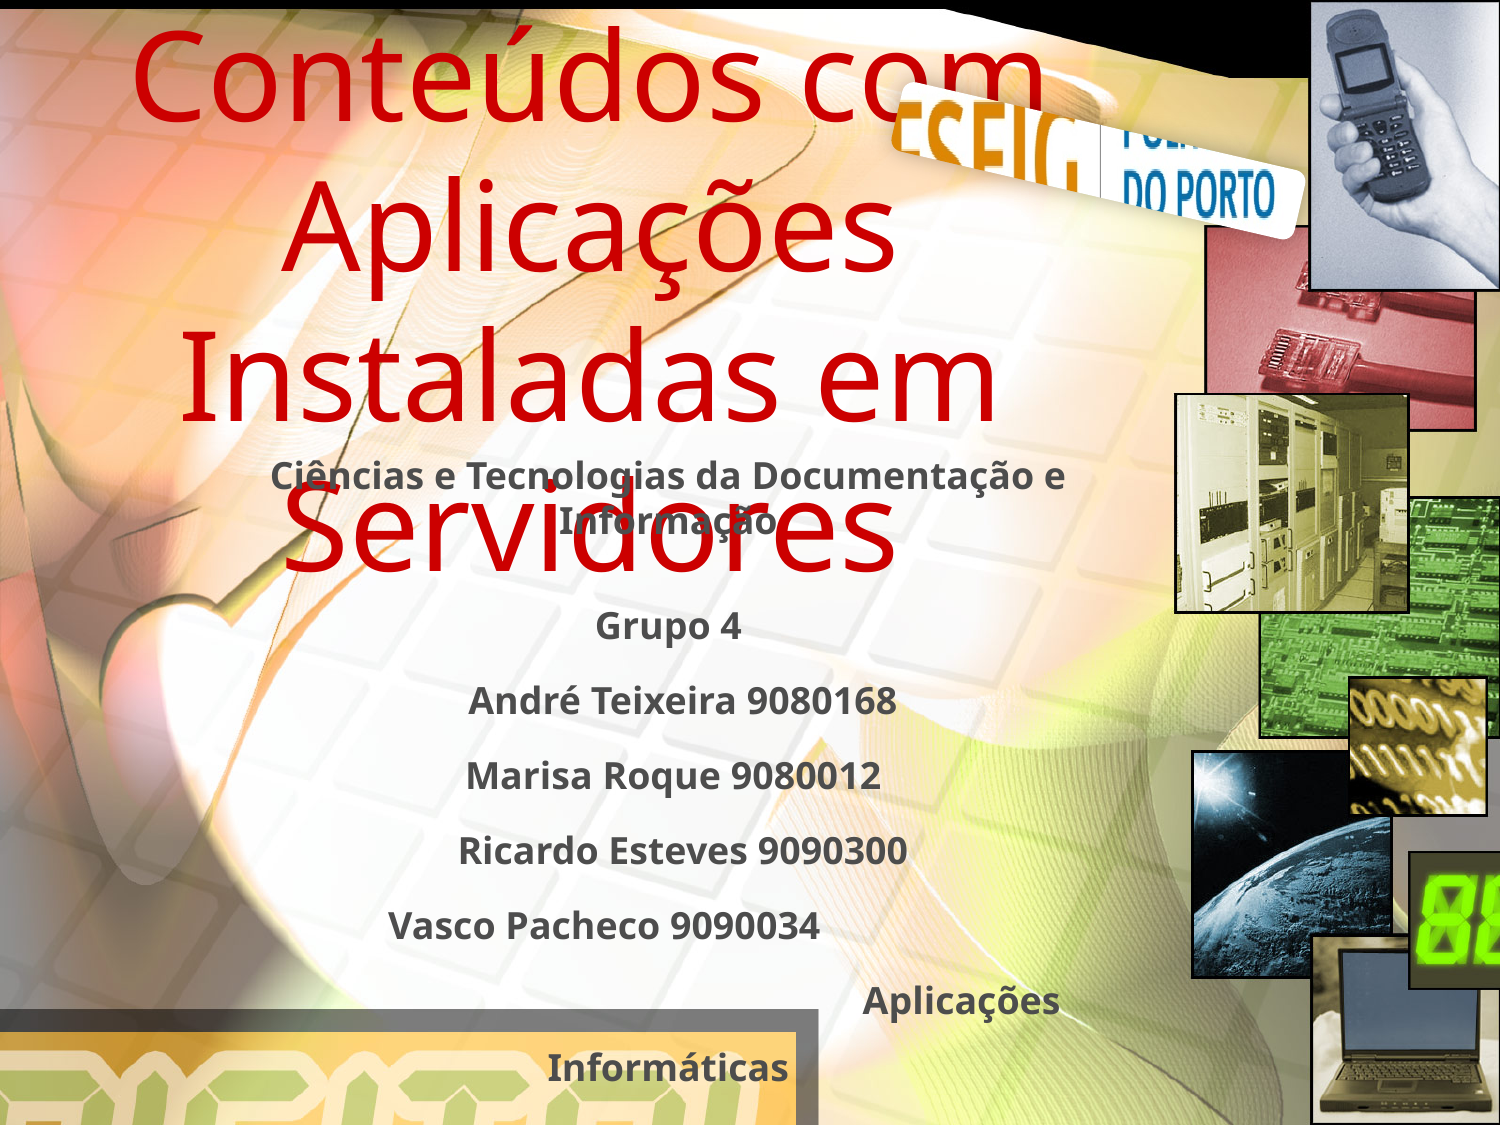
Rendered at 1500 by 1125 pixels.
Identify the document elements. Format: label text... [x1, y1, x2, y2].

subtitle Ciências e Tecnologias da Documentação e Informação Grupo 4 André Teixeira 9080168 Marisa Roque 9080012 Ricardo Esteves 9090300 Vasco Pacheco 9090034 Aplicações Informáticas Eng.º Lino Oliveira [159, 444, 1178, 1059]
title Gestão de Conteúdos com Aplicações Instaladas em Servidores [0, 172, 1223, 421]
picture [0, 0, 1500, 1125]
